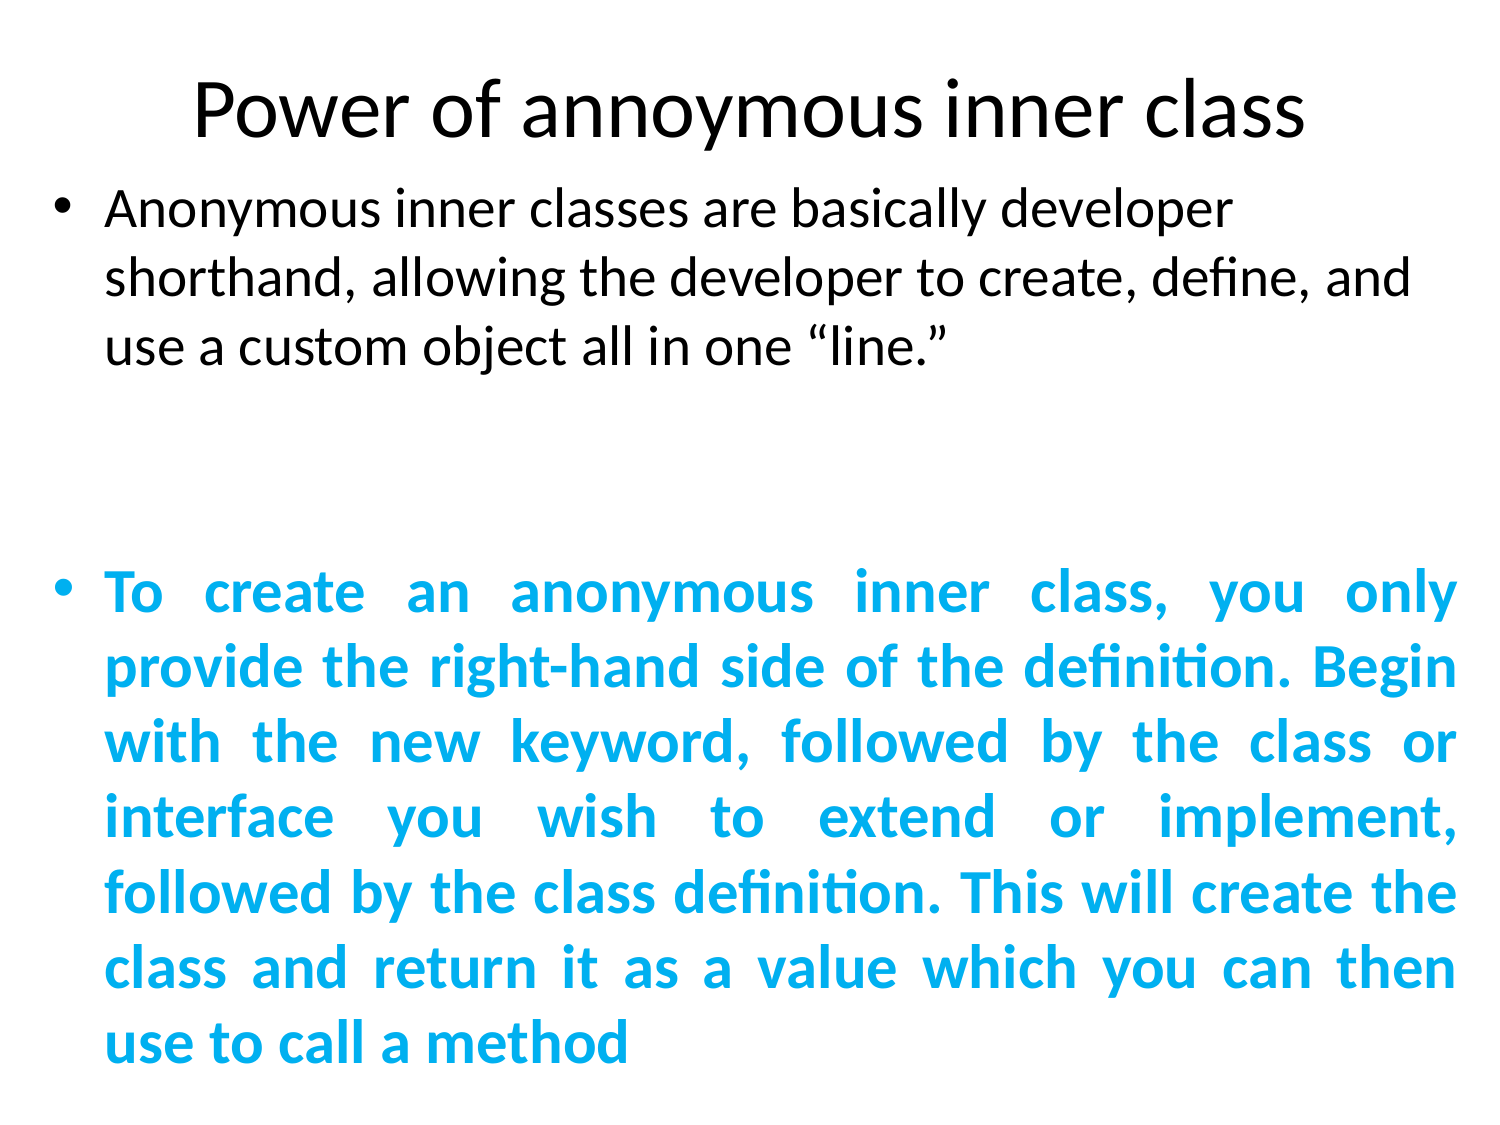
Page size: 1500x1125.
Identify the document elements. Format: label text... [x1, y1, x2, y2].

list Anonymous inner classes are basically developer shorthand, allowing the developer to create, define, and use a custom object all in one “line.” To create an anonymous inner class, you only provide the right-hand side of the definition. Begin with the new keyword, followed by the class or interface you wish to extend or implement, followed by the class definition. This will create the class and return it as a value which you can then use to call a method [37, 162, 1475, 1088]
title Power of annoymous inner class [75, 45, 1425, 162]
